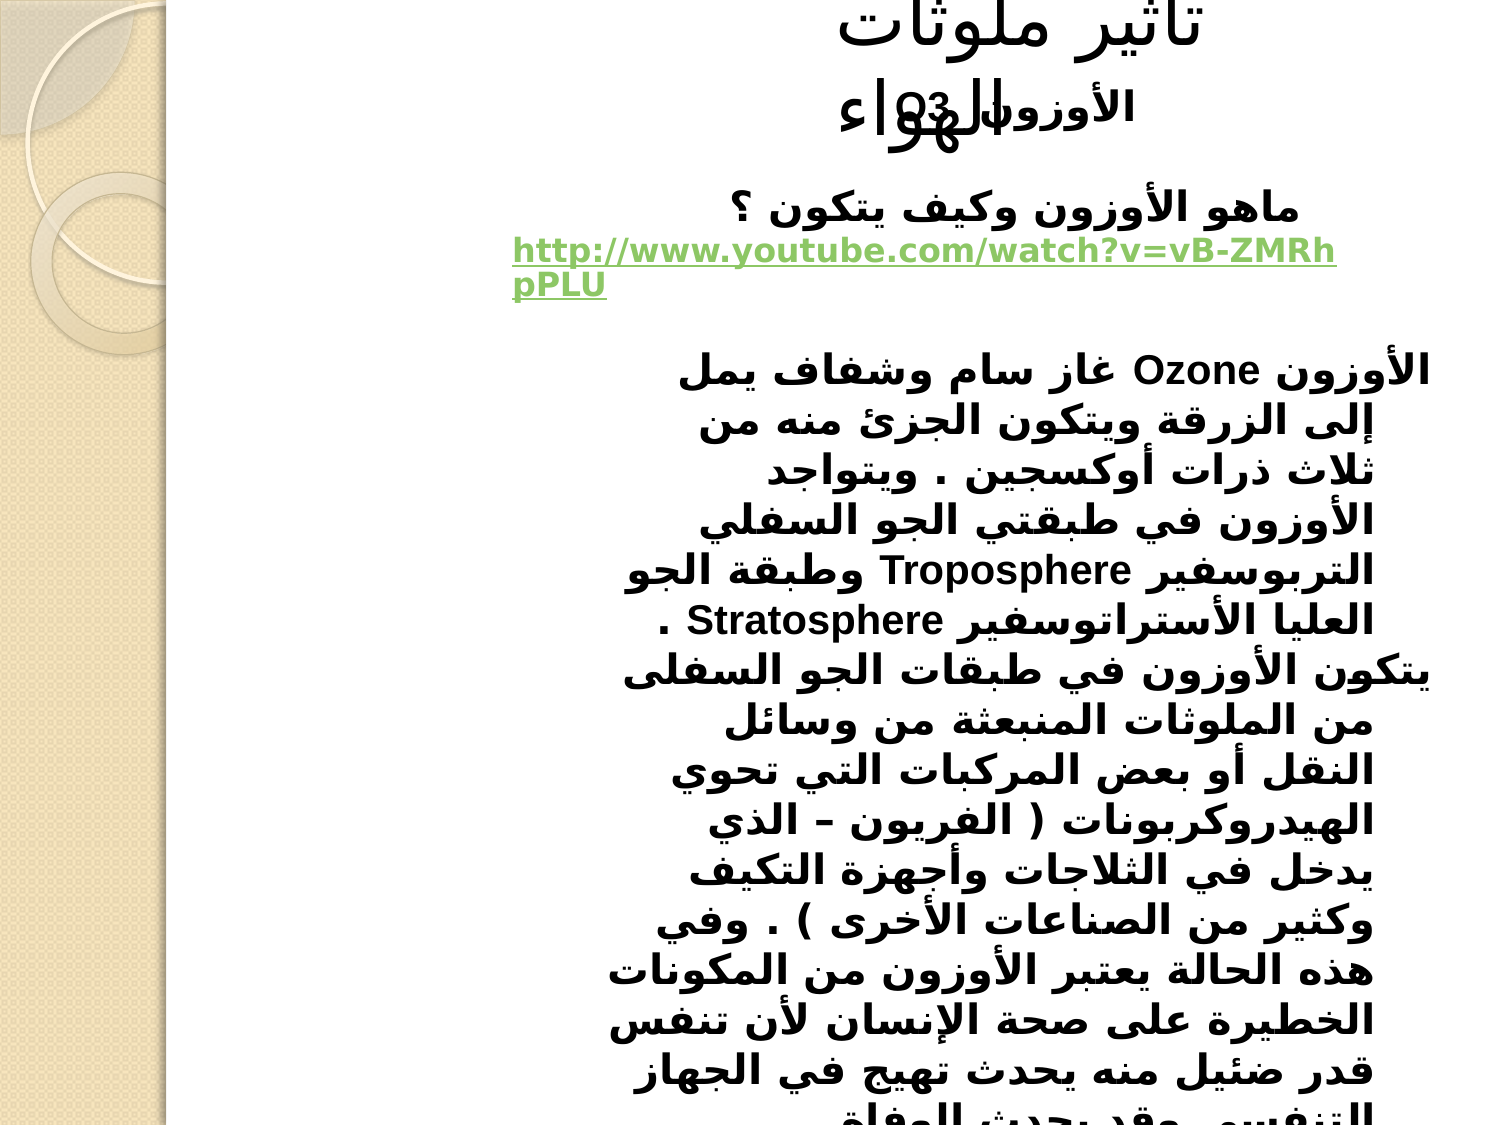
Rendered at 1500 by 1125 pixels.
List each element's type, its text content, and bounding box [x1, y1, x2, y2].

title تأثير ملوثات الهواء [820, 0, 1376, 150]
text_box الأوزون O3 ماهو الأوزون وكيف يتكون ؟ http://www.youtube.com/watch?v=vB-ZMRhpPLU الأوزون Ozone غاز سام وشفاف يمل إلى الزرقة ويتكون الجزئ منه من ثلاث ذرات أوكسجين . ويتواجد الأوزون في طبقتي الجو السفلي التربوسفير Troposphere وطبقة الجو العليا الأستراتوسفير Stratosphere . يتكون الأوزون في طبقات الجو السفلى من الملوثات المنبعثة من وسائل النقل أو بعض المركبات التي تحوي الهيدروكربونات ( الفريون – الذي يدخل في الثلاجات وأجهزة التكيف وكثير من الصناعات الأخرى ) . وفي هذه الحالة يعتبر الأوزون من المكونات الخطيرة على صحة الإنسان لأن تنفس قدر ضئيل منه يحدث تهيج في الجهاز التنفسي وقد يحدث الوفاة . [584, 71, 1447, 1125]
